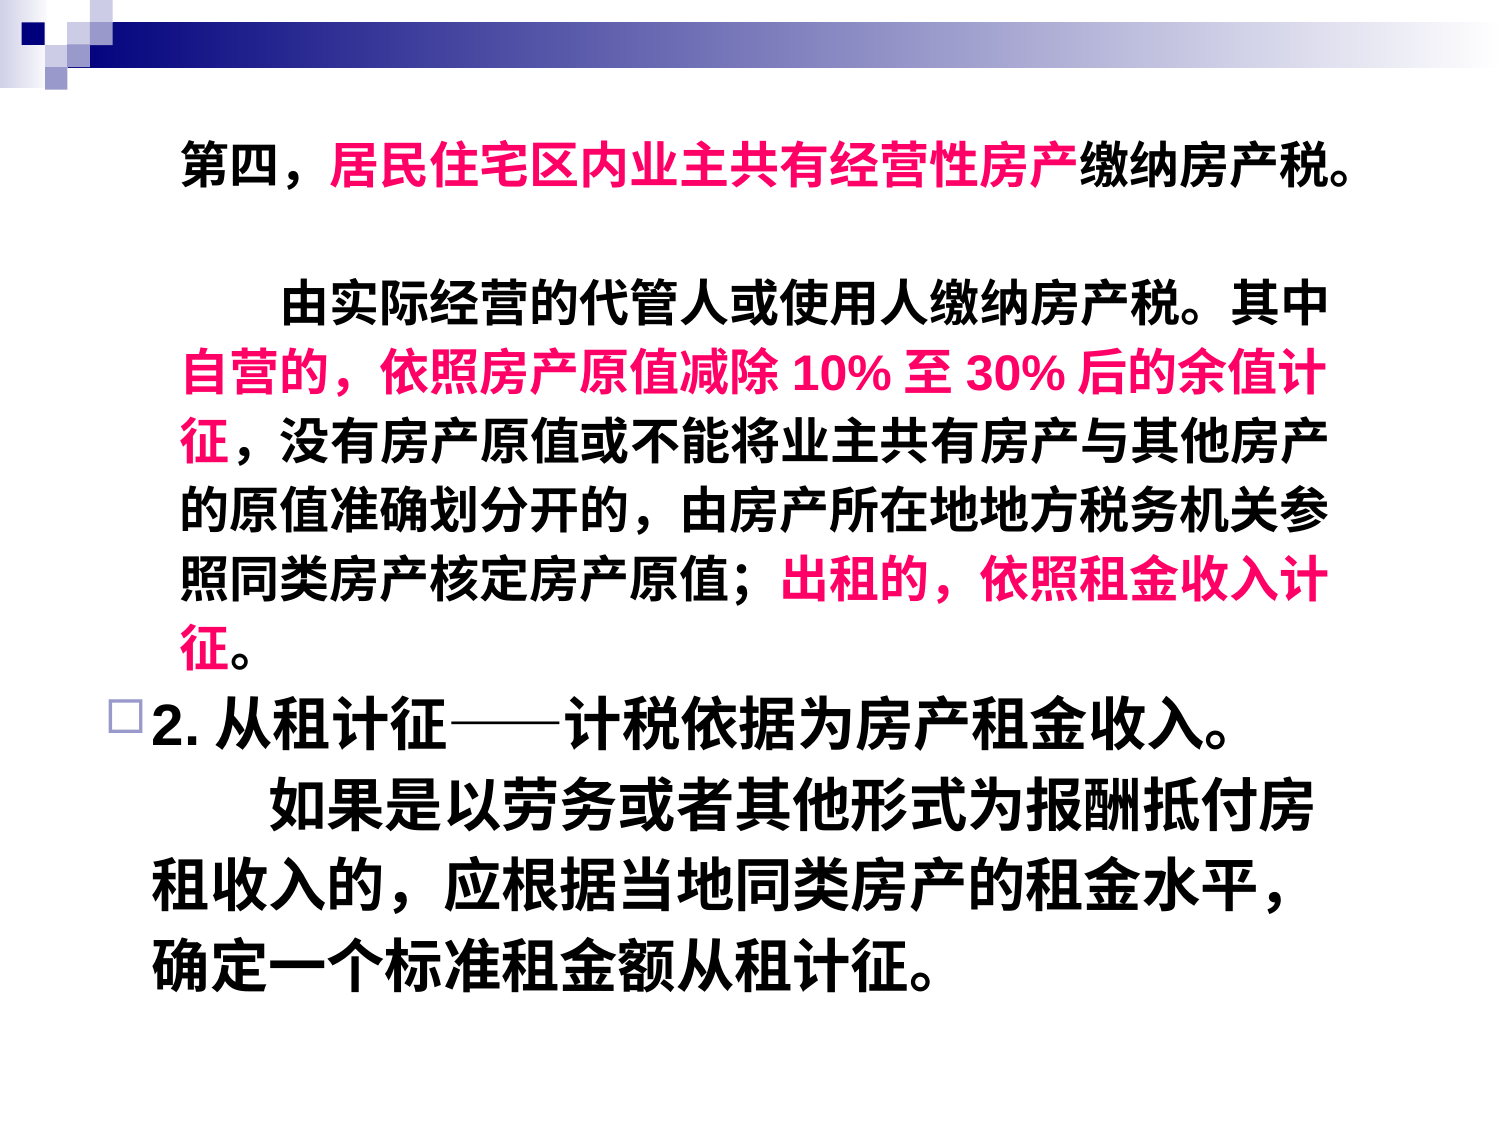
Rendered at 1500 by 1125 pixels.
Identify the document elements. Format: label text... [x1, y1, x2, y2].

list 第四，居民住宅区内业主共有经营性房产缴纳房产税。 由实际经营的代管人或使用人缴纳房产税。其中自营的，依照房产原值减除10%至30%后的余值计征，没有房产原值或不能将业主共有房产与其他房产的原值准确划分开的，由房产所在地地方税务机关参照同类房产核定房产原值；出租的，依照租金收入计征。 2.从租计征——计税依据为房产租金收入。 如果是以劳务或者其他形式为报酬抵付房租收入的，应根据当地同类房产的租金水平，确定一个标准租金额从租计征。 [14, 116, 1385, 961]
